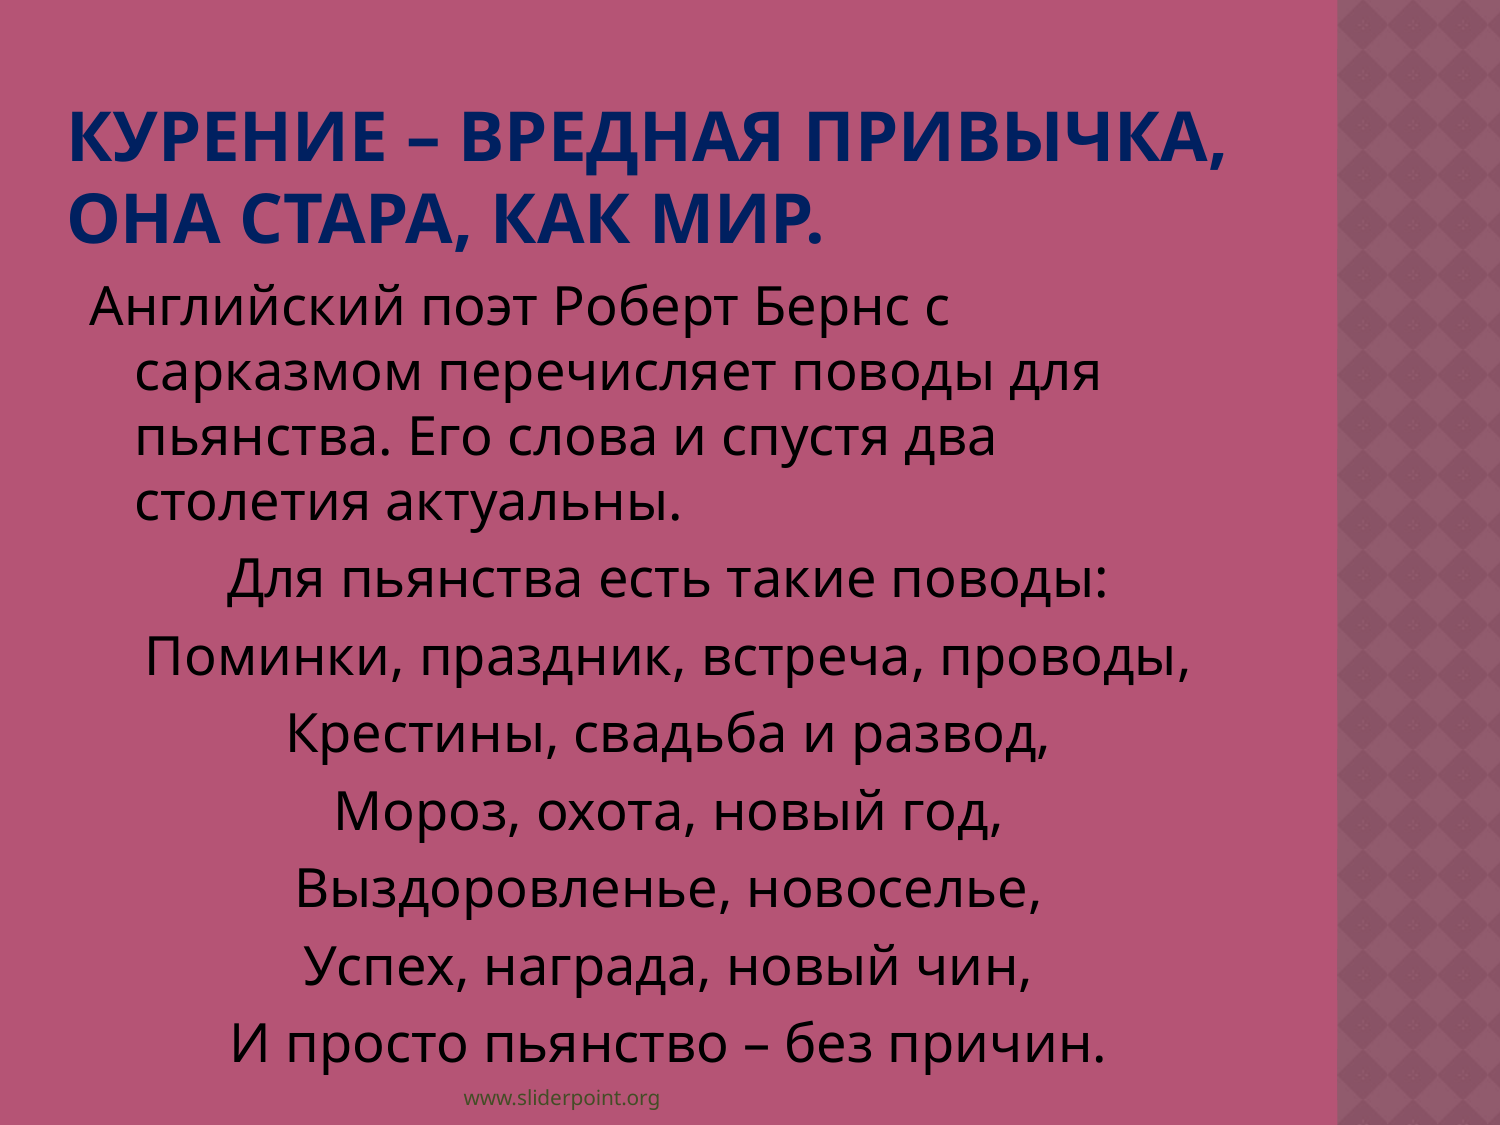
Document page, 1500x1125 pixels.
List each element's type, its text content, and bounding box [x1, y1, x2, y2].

title Курение – вредная привычка, она стара, как мир. [58, 70, 1247, 258]
list Английский поэт Роберт Бернс с сарказмом перечисляет поводы для пьянства. Его слова и спустя два столетия актуальны. Для пьянства есть такие поводы: Поминки, праздник, встреча, проводы, Крестины, свадьба и развод, Мороз, охота, новый год, Выздоровленье, новоселье, Успех, награда, новый чин, И просто пьянство – без причин. [75, 264, 1263, 1059]
footer www.sliderpoint.org [75, 1075, 675, 1114]
